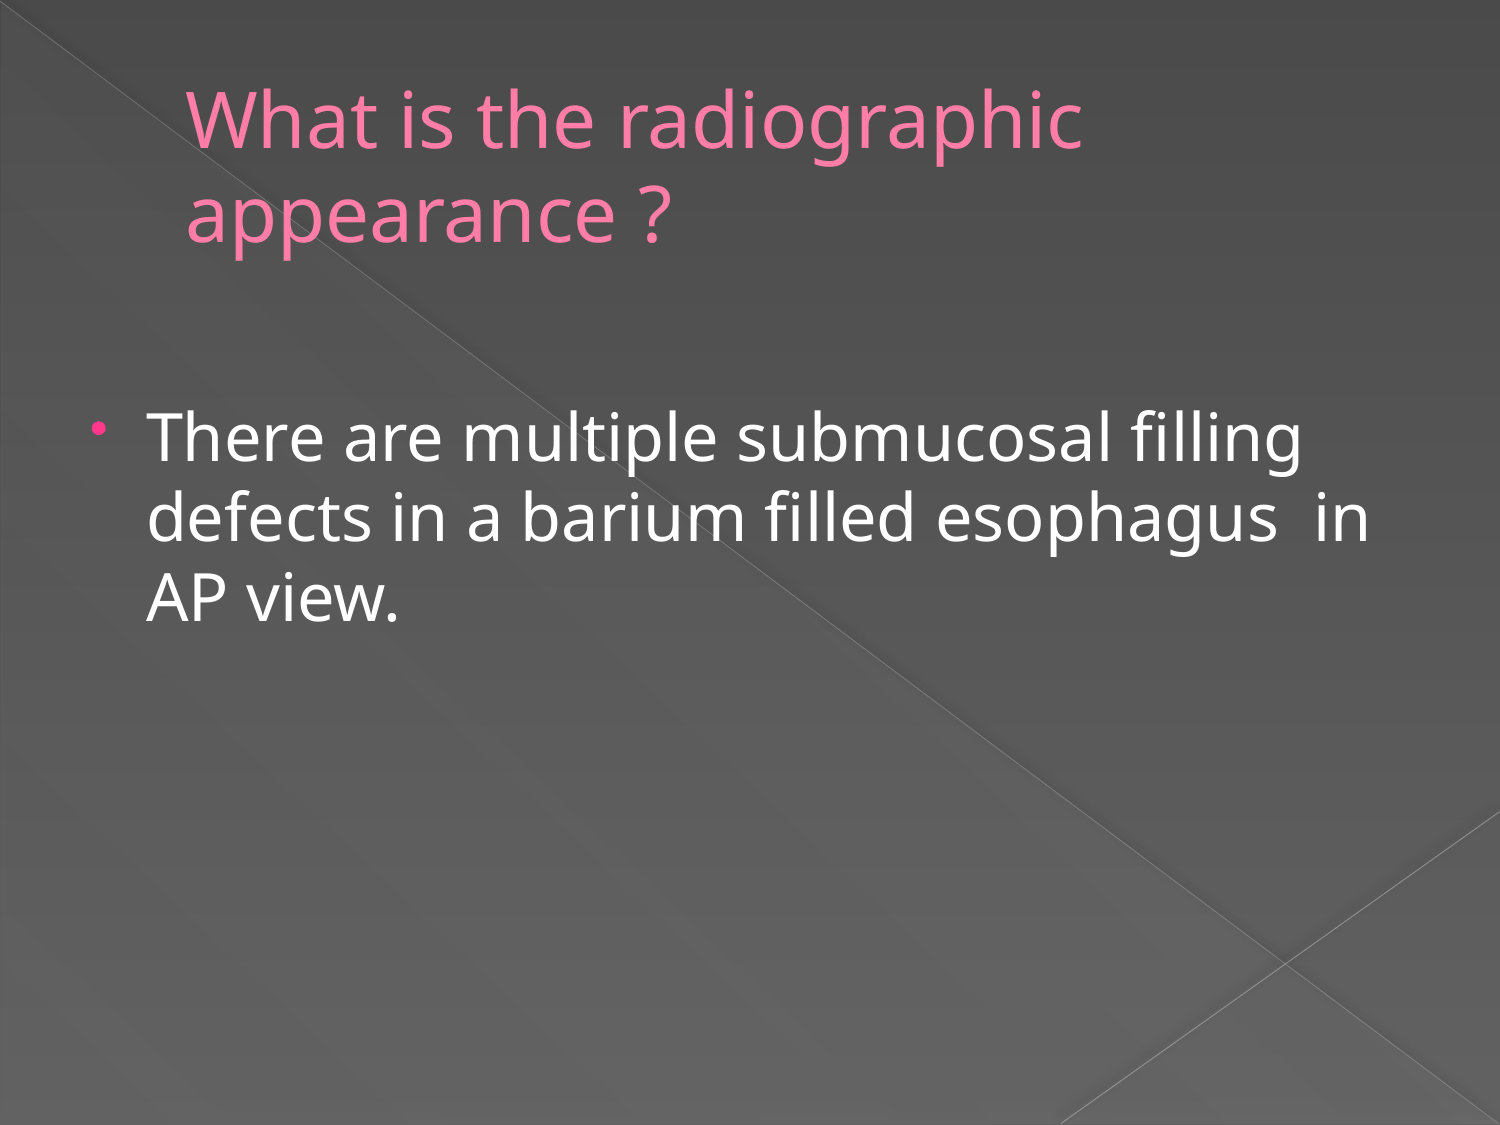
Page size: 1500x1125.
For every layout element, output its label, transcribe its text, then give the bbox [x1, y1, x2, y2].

title What is the radiographic appearance ? [87, 62, 1500, 369]
list There are multiple submucosal filling defects in a barium filled esophagus in AP view. [75, 387, 1425, 1059]
